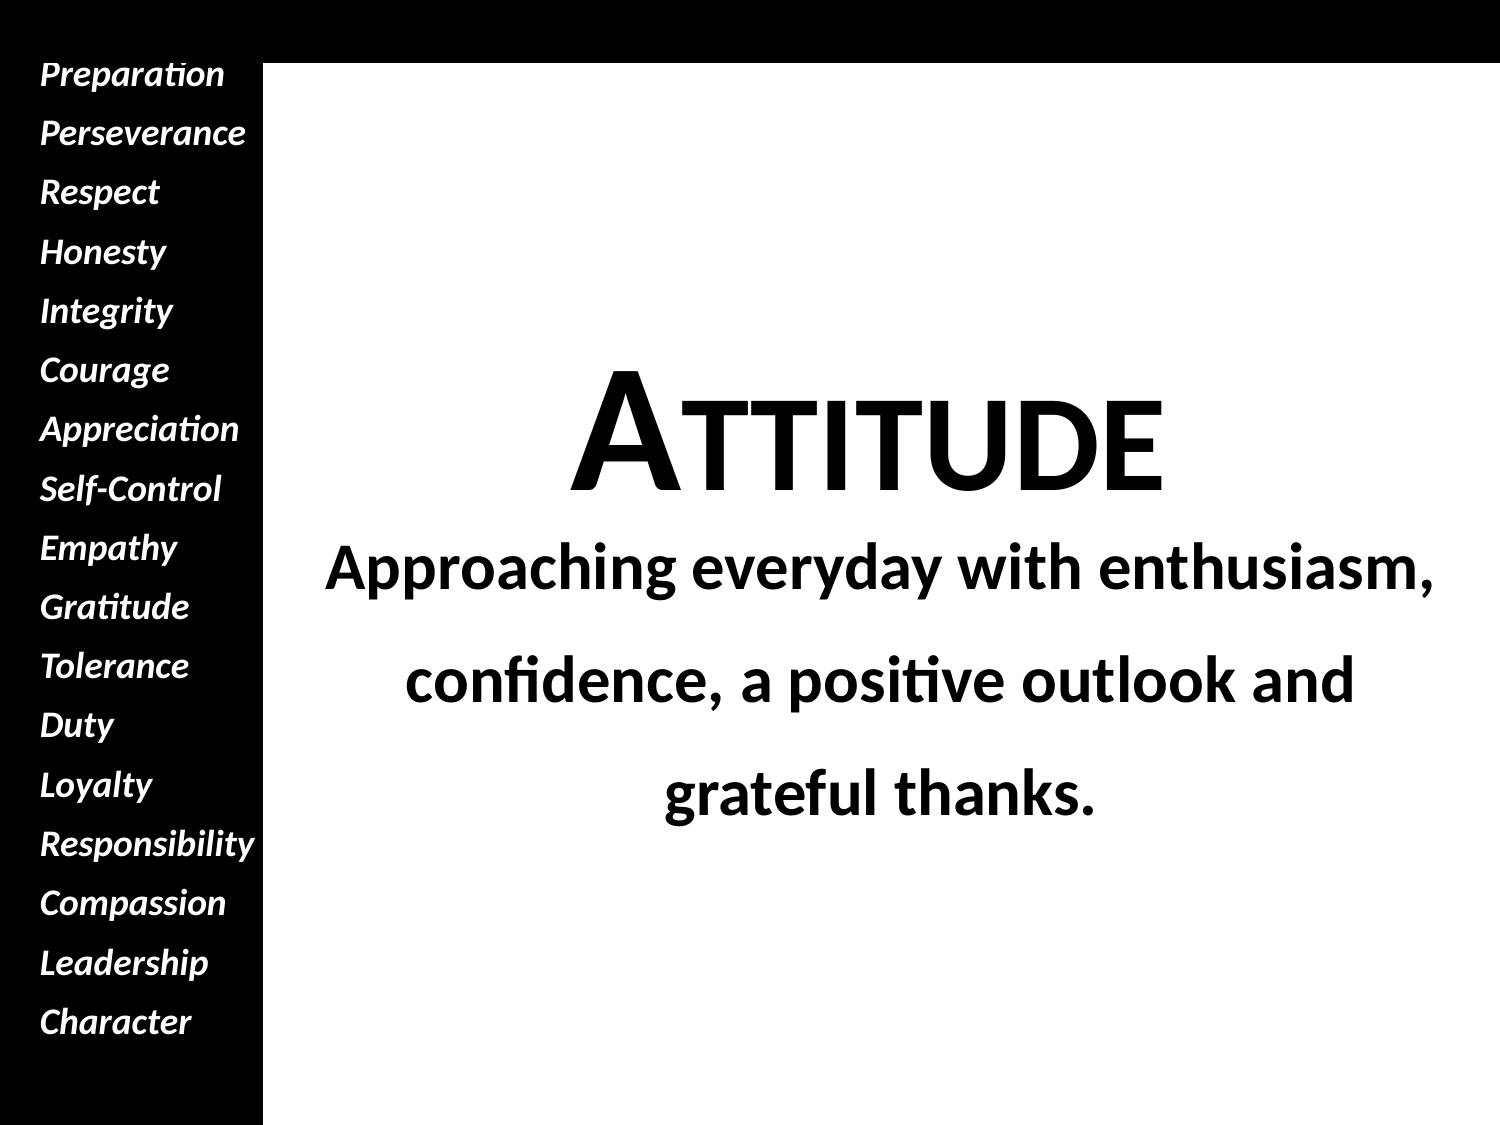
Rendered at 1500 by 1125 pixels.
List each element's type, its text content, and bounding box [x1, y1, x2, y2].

text_box ATTITUDE [249, 299, 1488, 535]
text_box [0, 71, 263, 1125]
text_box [0, 0, 1500, 63]
text_box Attitude Preparation Perseverance Respect Honesty Integrity Courage Appreciation Self-Control Empathy Gratitude Tolerance Duty Loyalty Responsibility Compassion Leadership Character [24, 71, 300, 1109]
text_box Approaching everyday with enthusiasm, confidence, a positive outlook and grateful thanks. [262, 515, 1500, 837]
